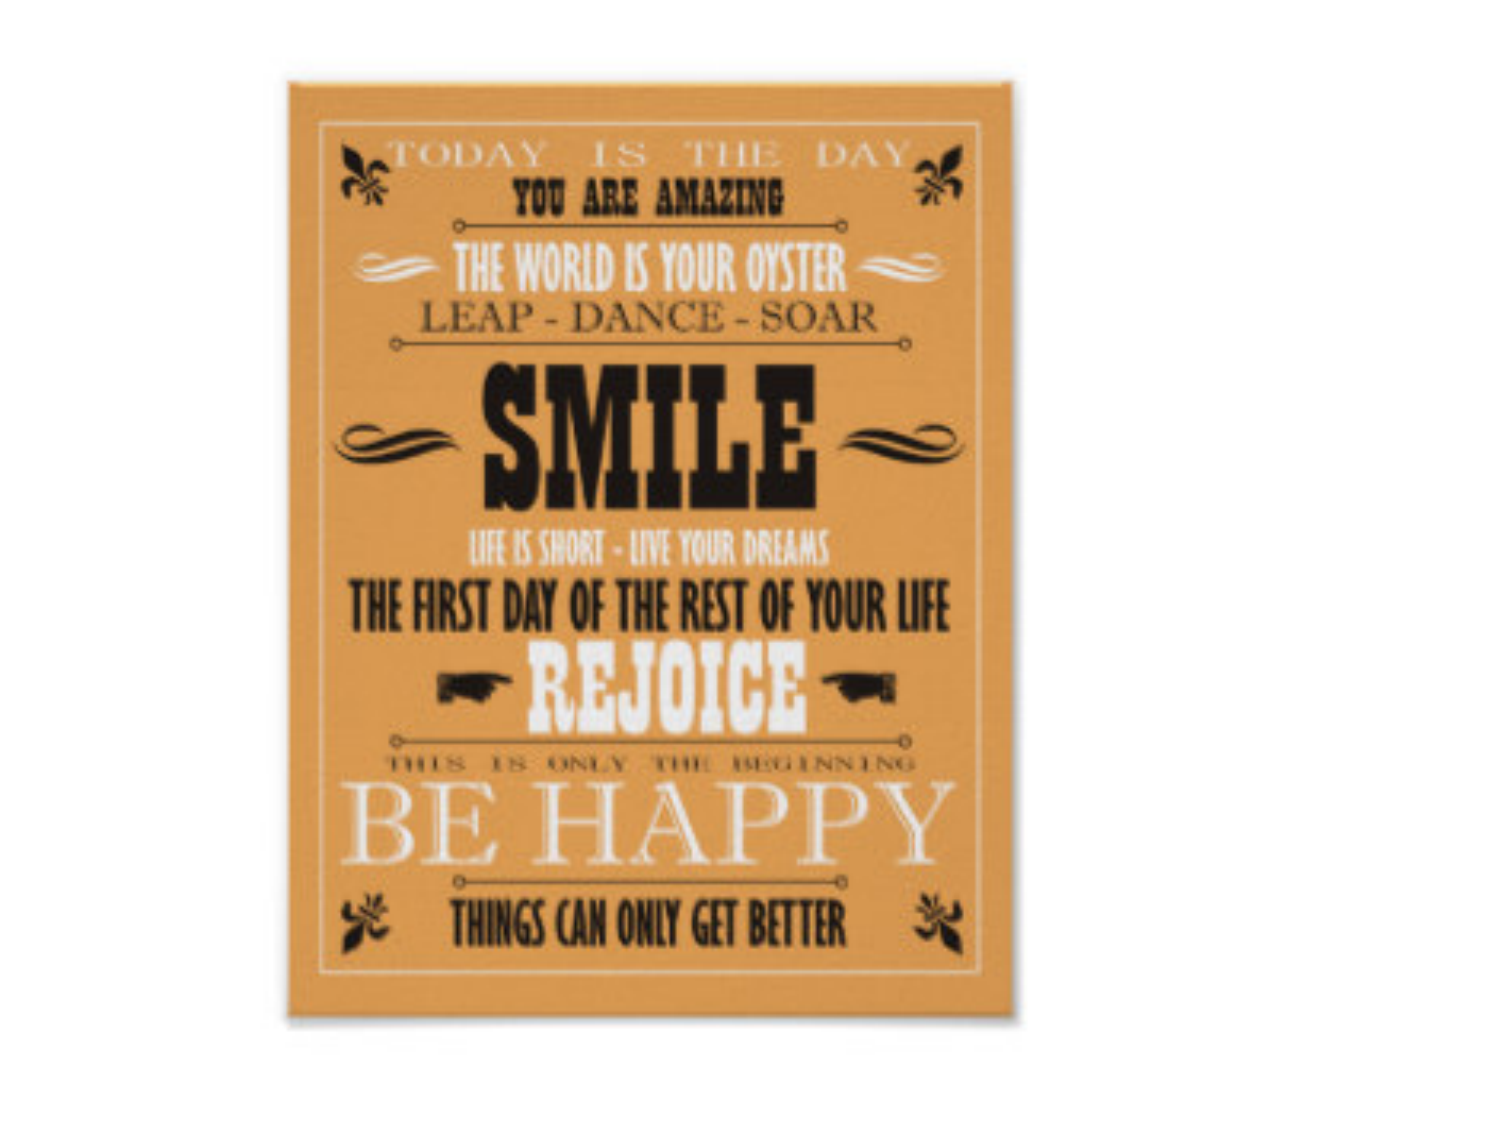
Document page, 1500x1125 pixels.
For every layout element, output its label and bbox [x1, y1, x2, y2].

picture [134, 33, 1168, 1067]
